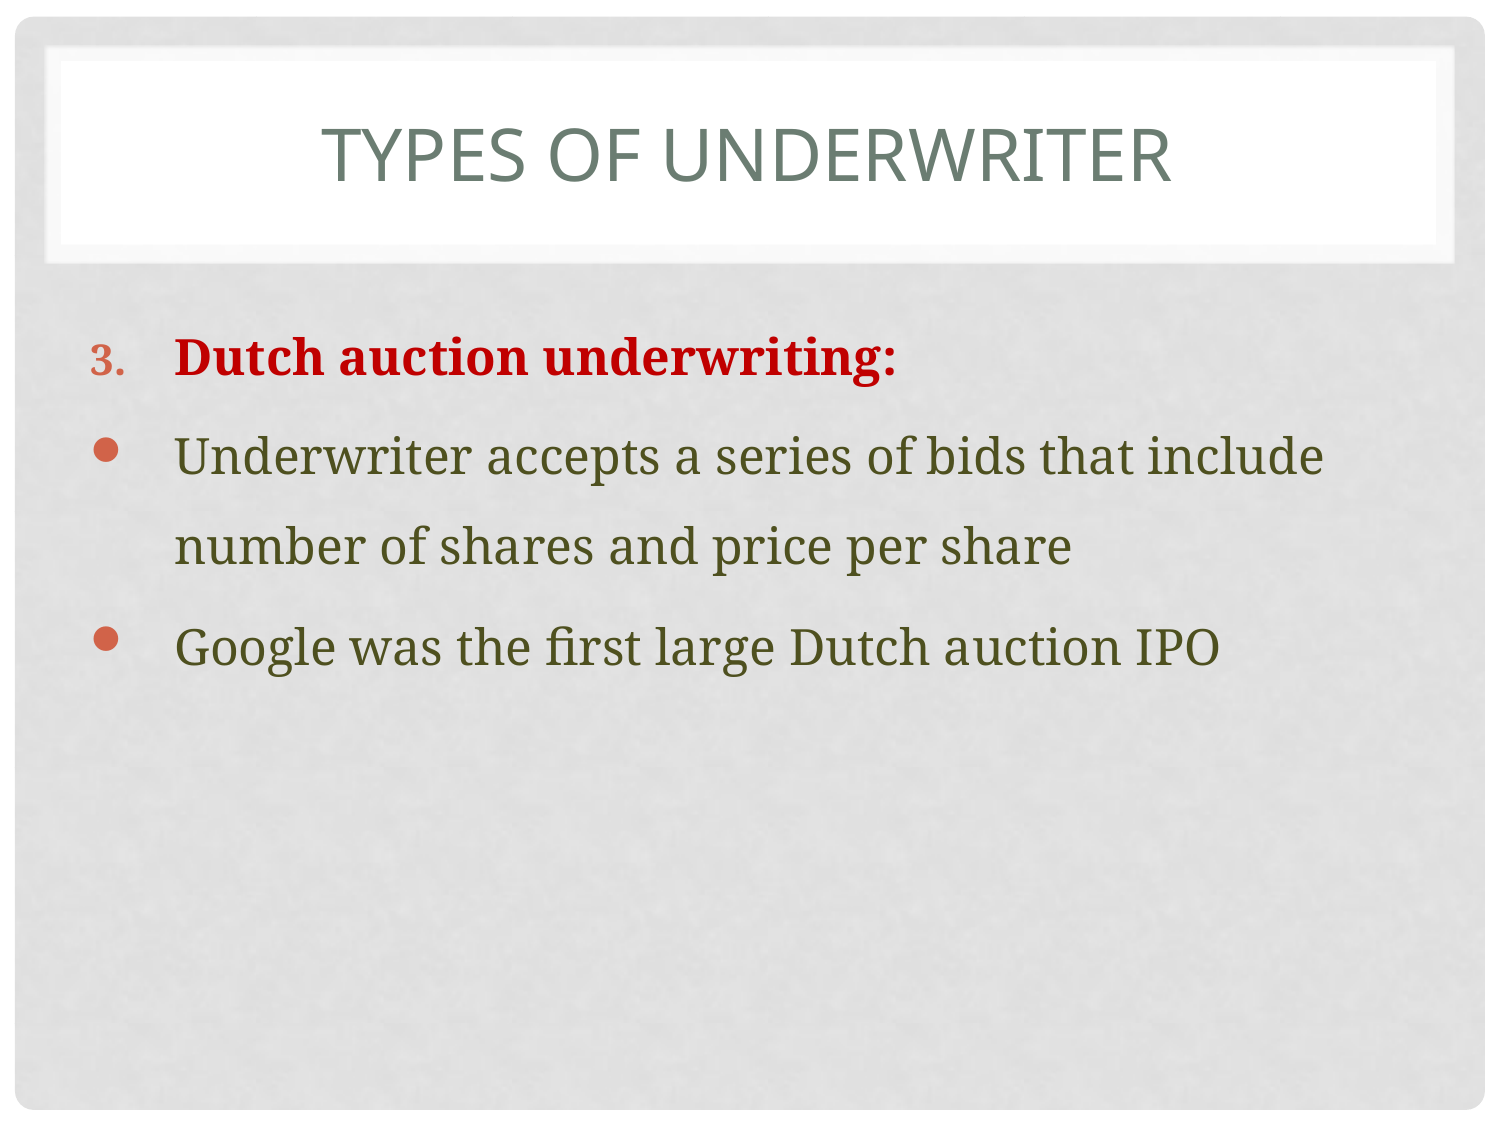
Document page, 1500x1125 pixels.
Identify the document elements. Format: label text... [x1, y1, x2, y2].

list Dutch auction underwriting: Underwriter accepts a series of bids that include number of shares and price per share Google was the first large Dutch auction IPO [75, 287, 1425, 1005]
title Types of underwriter [69, 66, 1425, 238]
